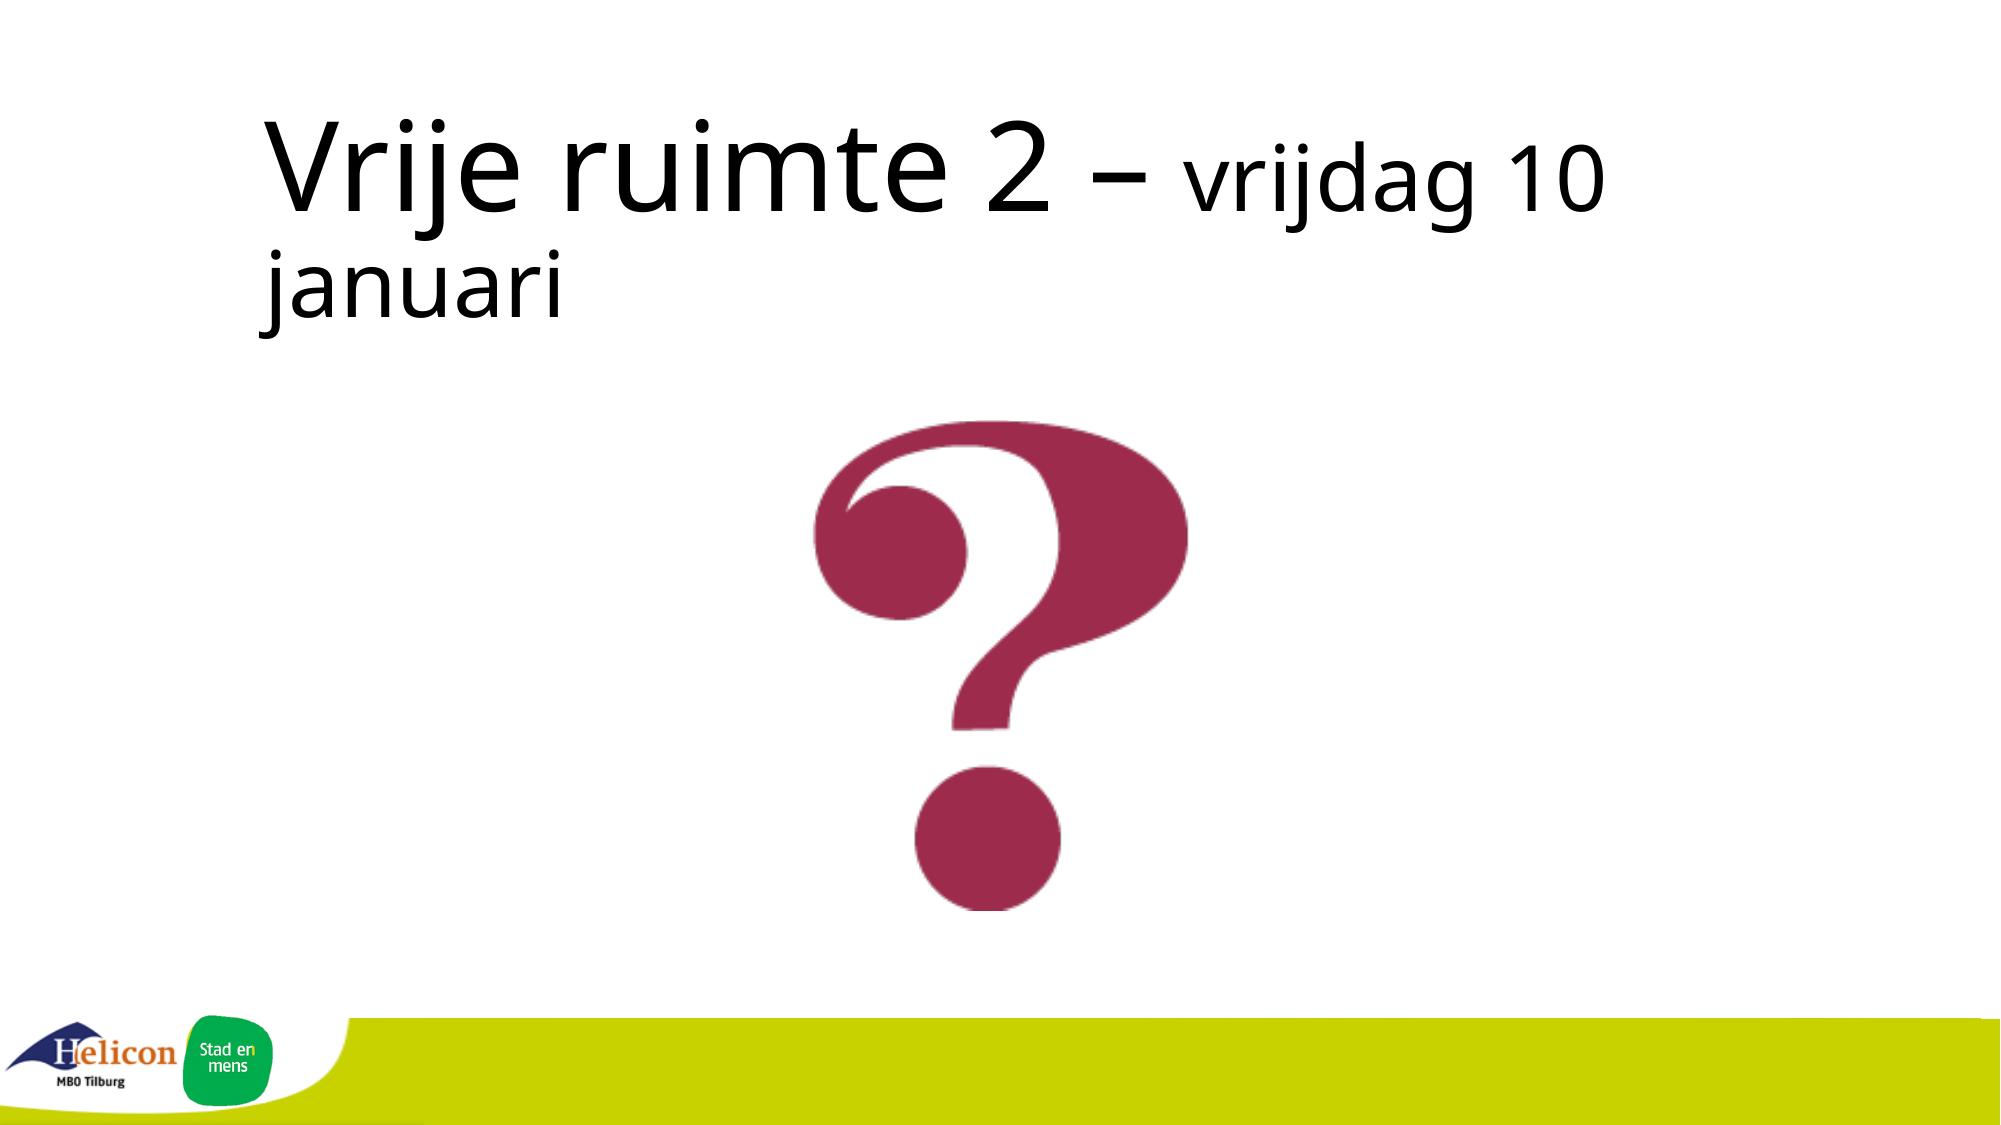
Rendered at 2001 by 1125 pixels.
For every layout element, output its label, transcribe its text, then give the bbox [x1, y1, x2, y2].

picture [0, 1013, 424, 1125]
picture [754, 420, 1246, 911]
title Vrije ruimte 2 – vrijdag 10 januari [249, 183, 1751, 346]
